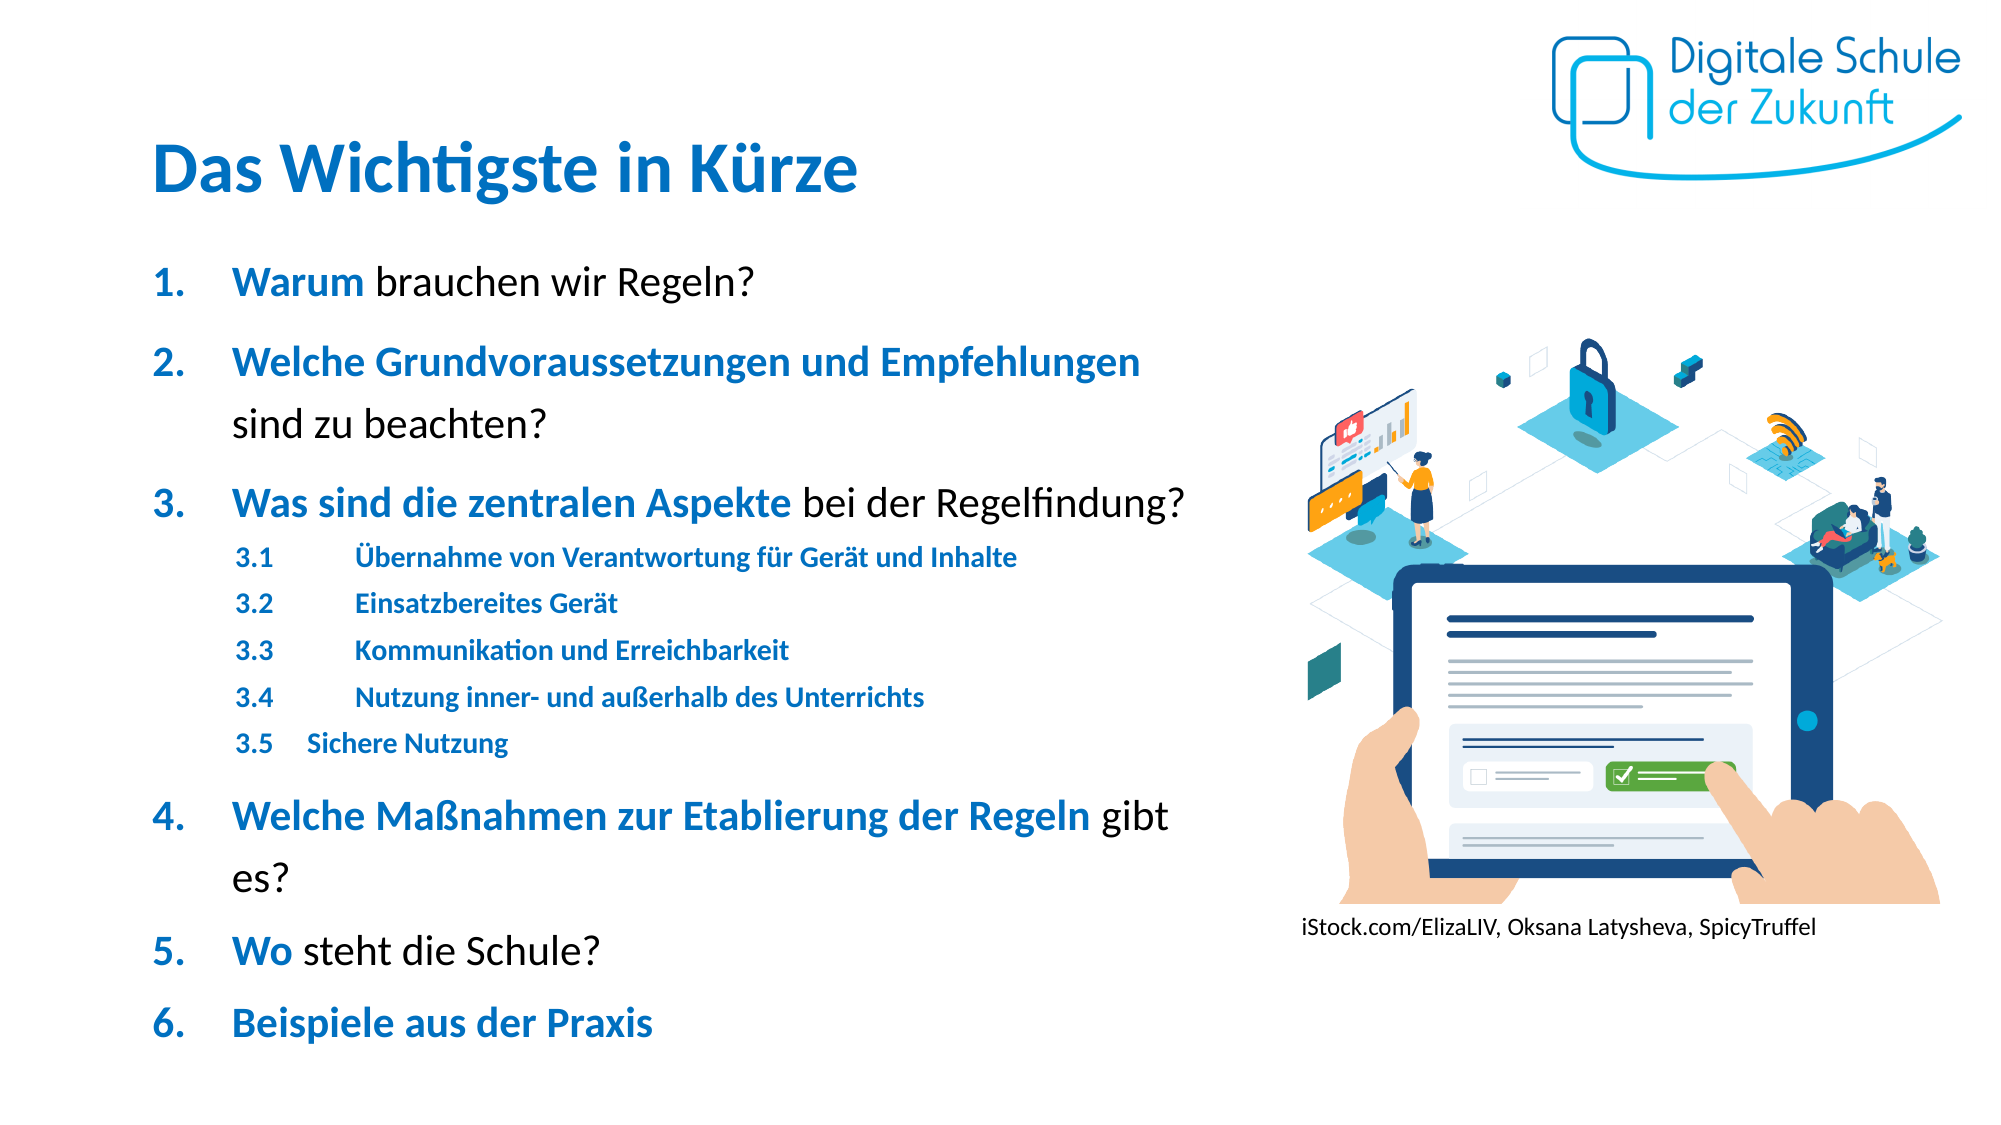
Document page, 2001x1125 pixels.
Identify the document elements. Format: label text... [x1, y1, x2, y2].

list Warum brauchen wir Regeln? Welche Grundvoraussetzungen und Empfehlungen sind zu beachten? Was sind die zentralen Aspekte bei der Regelfindung? 3.1 Übernahme von Verantwortung für Gerät und Inhalte 3.2 Einsatzbereites Gerät 3.3 Kommunikation und Erreichbarkeit 3.4 Nutzung inner- und außerhalb des Unterrichts 3.5 Sichere Nutzung Welche Maßnahmen zur Etablierung der Regeln gibt es? Wo steht die Schule? Beispiele aus der Praxis [137, 235, 1234, 1066]
picture [1520, 0, 1987, 209]
title Das Wichtigste in Kürze [137, 59, 1863, 278]
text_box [1283, 221, 1966, 949]
